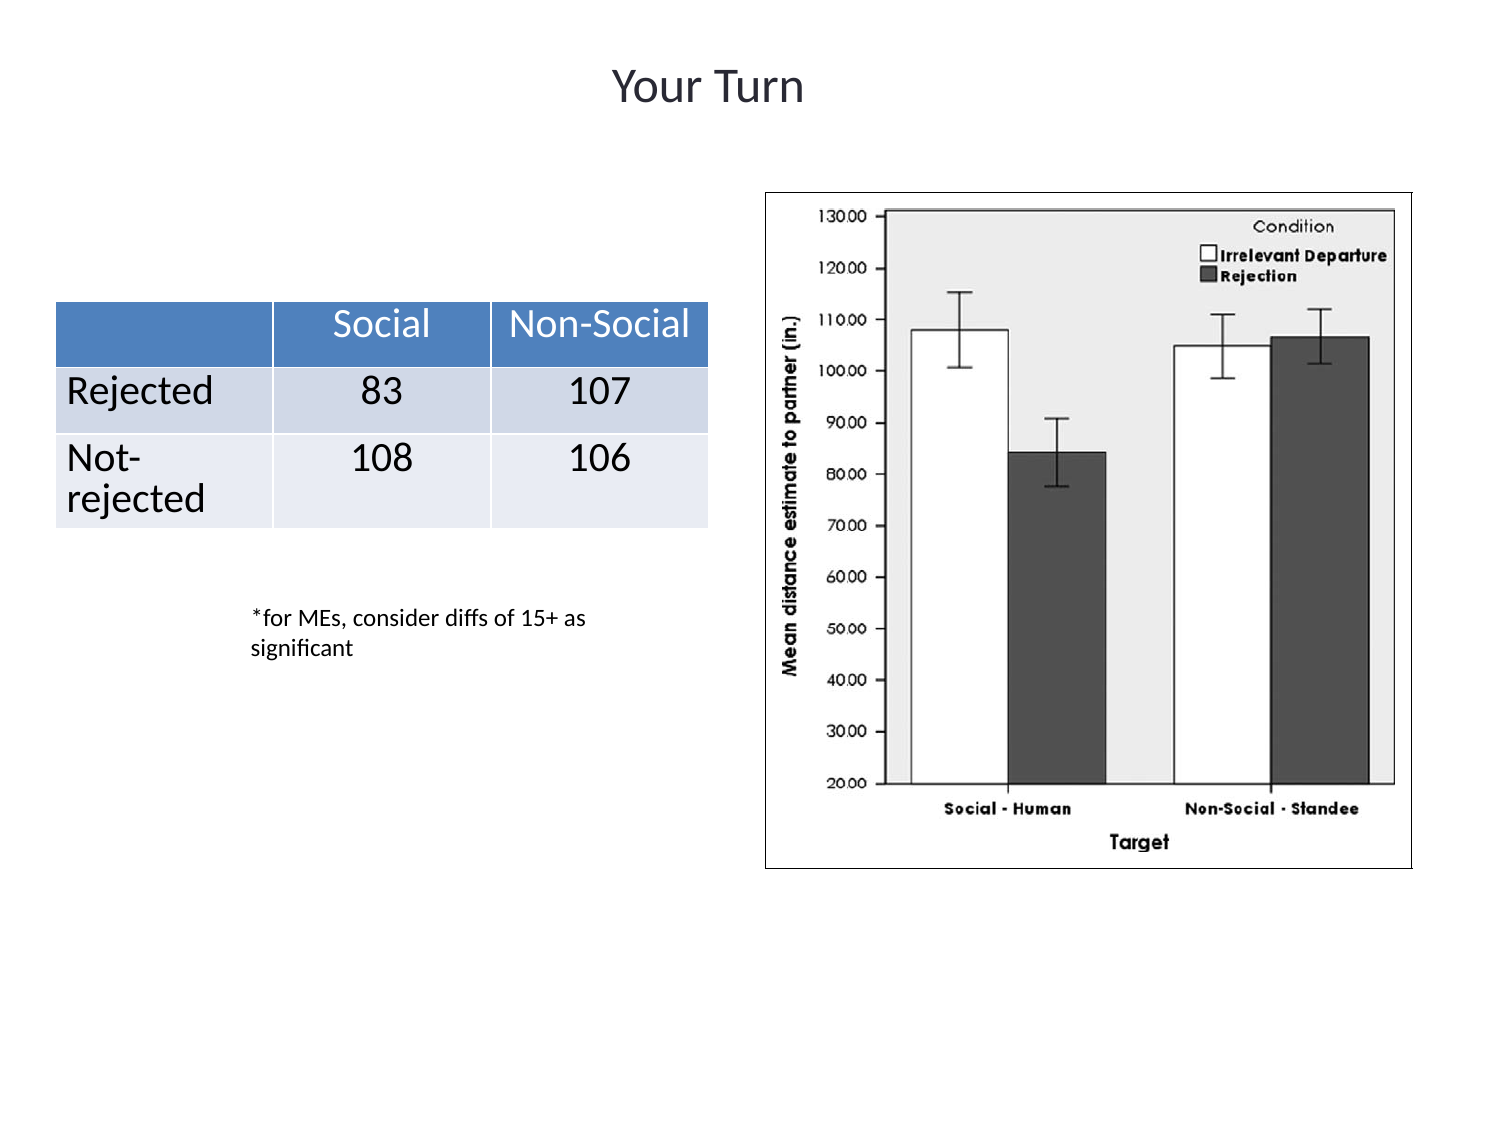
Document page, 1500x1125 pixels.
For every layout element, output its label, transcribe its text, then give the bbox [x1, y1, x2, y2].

table_cell 108 [274, 435, 490, 528]
title Your Turn [33, 0, 1384, 164]
table_cell 83 [274, 368, 490, 433]
text_box *for MEs, consider diffs of 15+ as significant [235, 594, 614, 669]
table_cell Rejected [56, 368, 272, 433]
table_cell Not-rejected [56, 435, 272, 528]
table_header [56, 302, 272, 367]
table_cell 107 [492, 368, 708, 433]
table_header Non-Social [492, 302, 708, 367]
picture [760, 185, 1415, 874]
table_header Social [274, 302, 490, 367]
table_cell 106 [492, 435, 708, 528]
